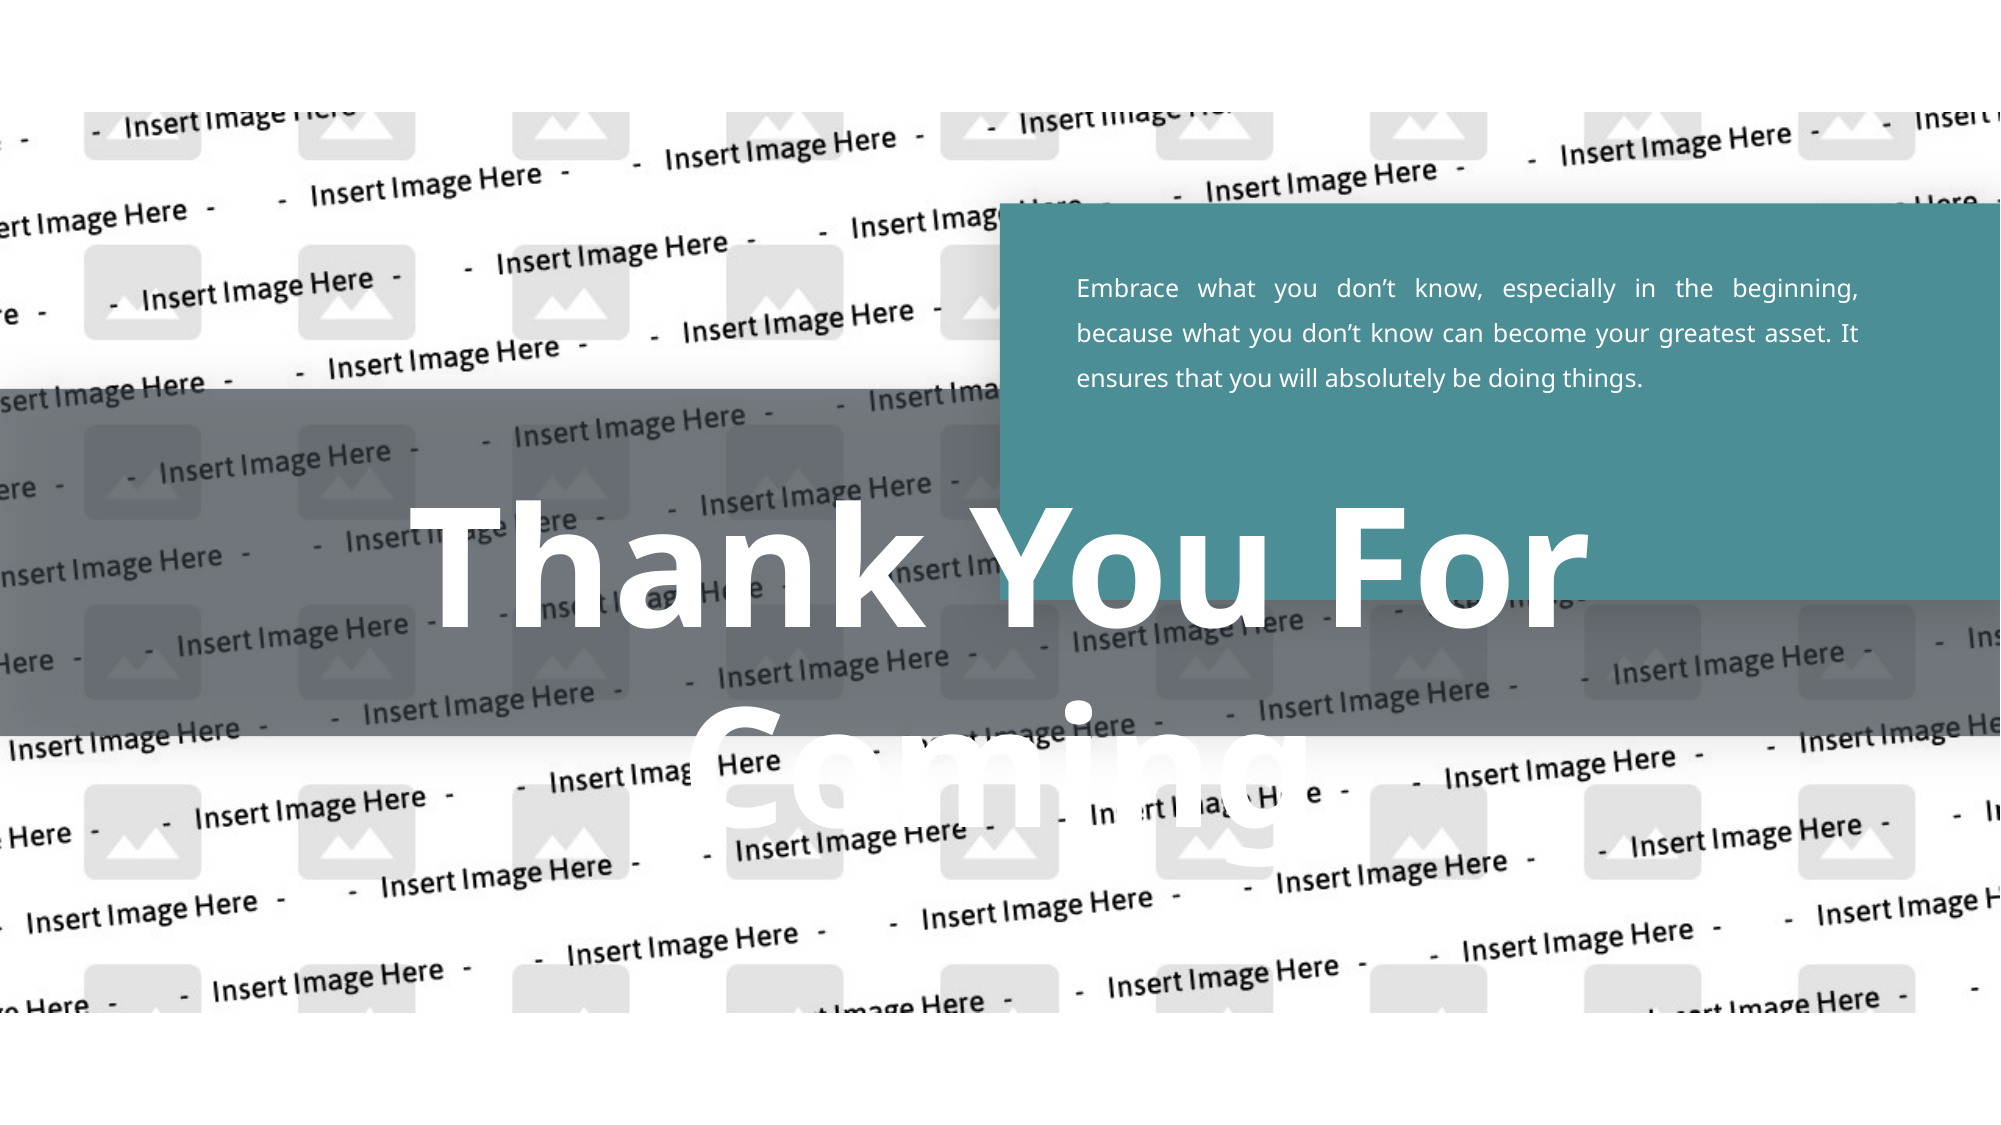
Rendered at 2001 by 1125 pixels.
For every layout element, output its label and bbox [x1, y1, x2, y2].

picture [0, 112, 2000, 1013]
